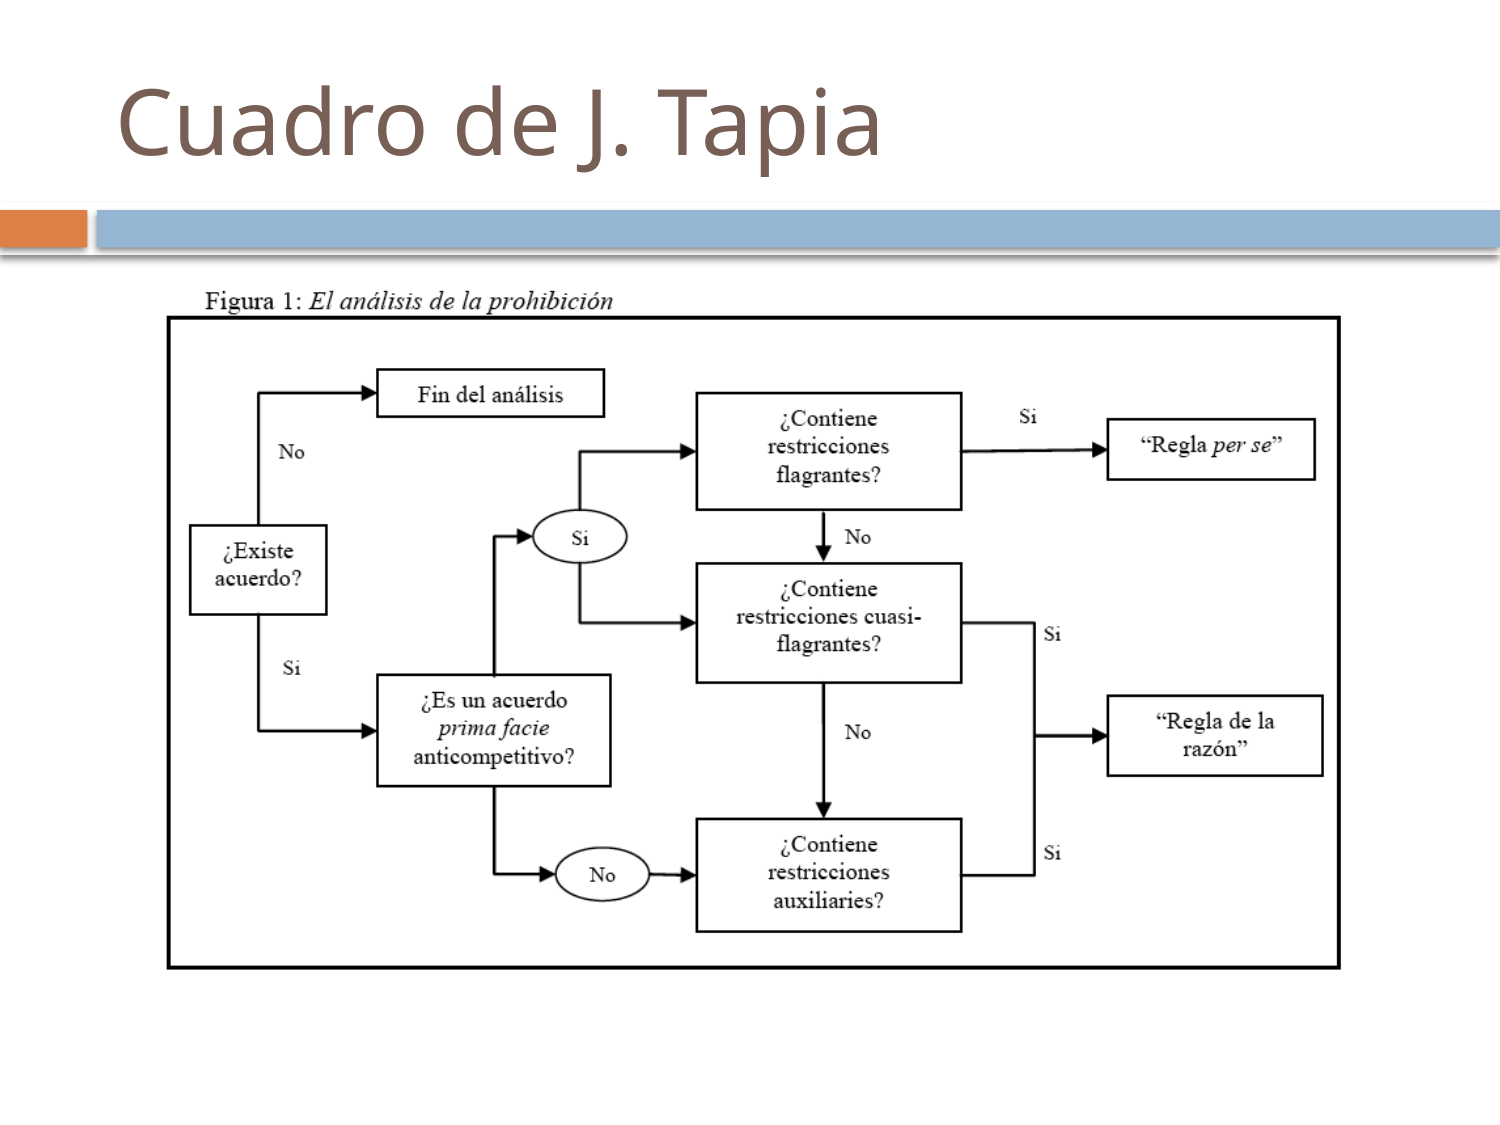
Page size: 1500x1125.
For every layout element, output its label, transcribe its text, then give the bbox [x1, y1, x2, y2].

title Cuadro de J. Tapia [100, 37, 1438, 200]
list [100, 274, 1439, 1013]
